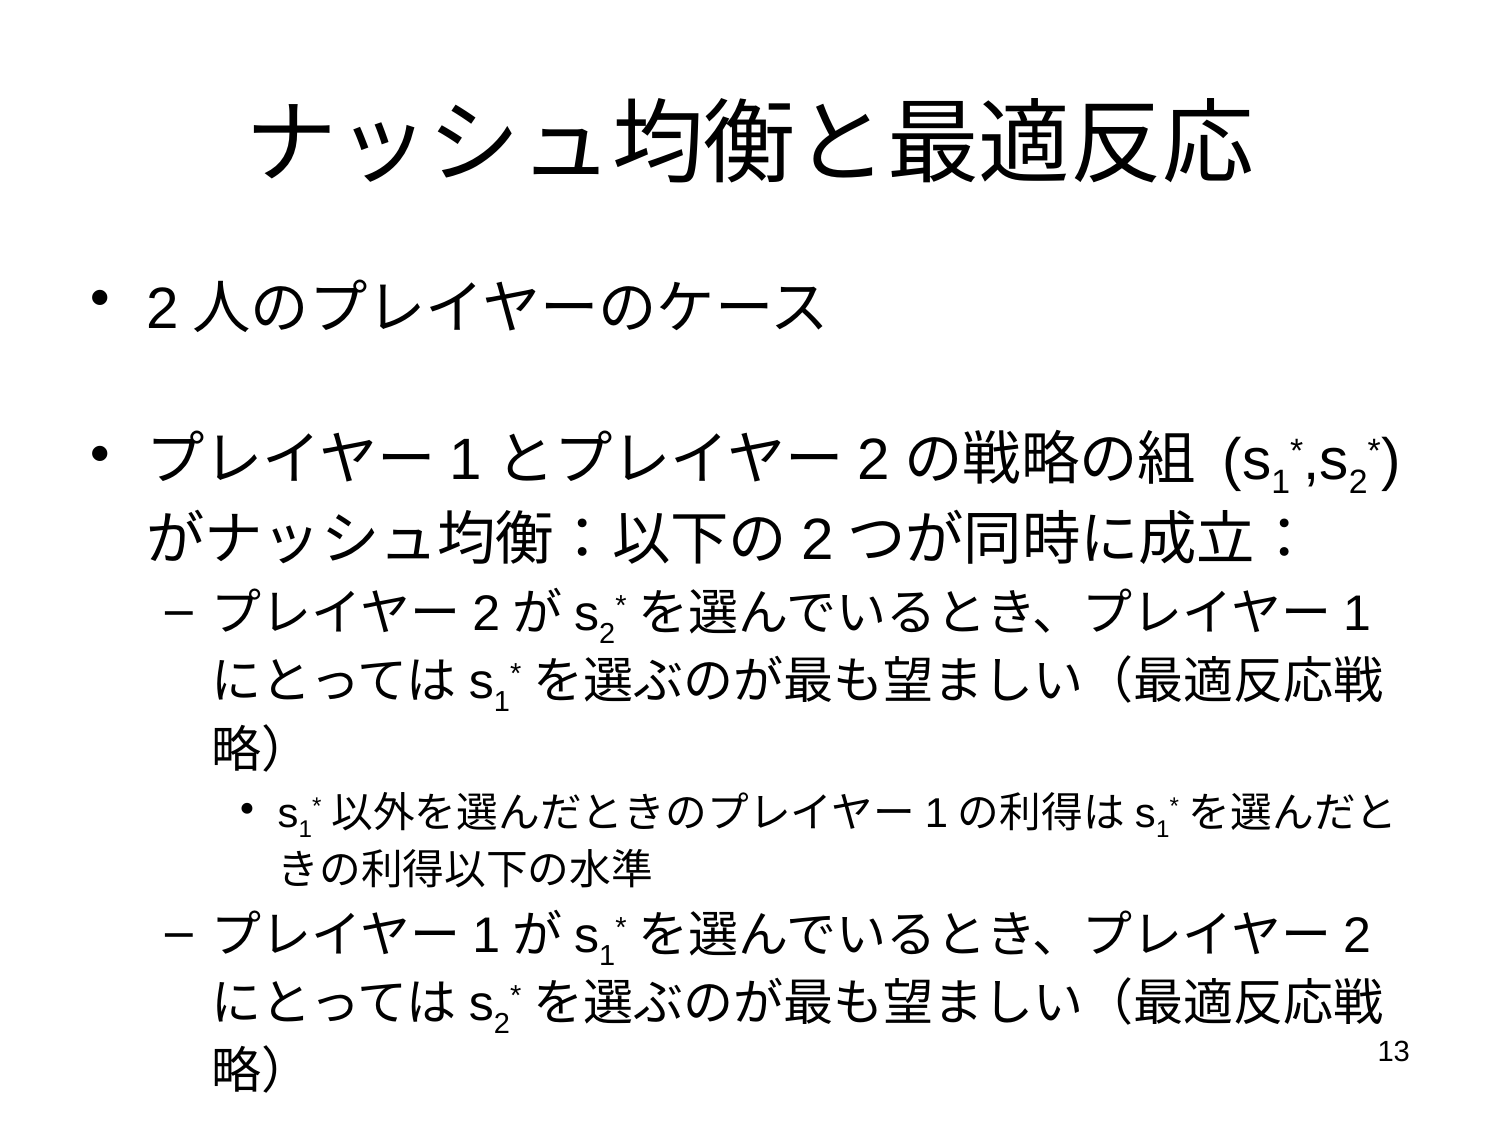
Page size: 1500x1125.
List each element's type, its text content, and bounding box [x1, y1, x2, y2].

title ナッシュ均衡と最適反応 [75, 45, 1425, 233]
slide_number 13 [1074, 1024, 1426, 1103]
list 2人のプレイヤーのケース プレイヤー1とプレイヤー2の戦略の組 (s1*,s2*) がナッシュ均衡：以下の2つが同時に成立： プレイヤー2がs2*を選んでいるとき、プレイヤー1にとってはs1*を選ぶのが最も望ましい（最適反応戦略） s1*以外を選んだときのプレイヤー1の利得はs1*を選んだときの利得以下の水準 プレイヤー1がs1*を選んでいるとき、プレイヤー2にとってはs2*を選ぶのが最も望ましい（最適反応戦略） [75, 262, 1425, 1005]
